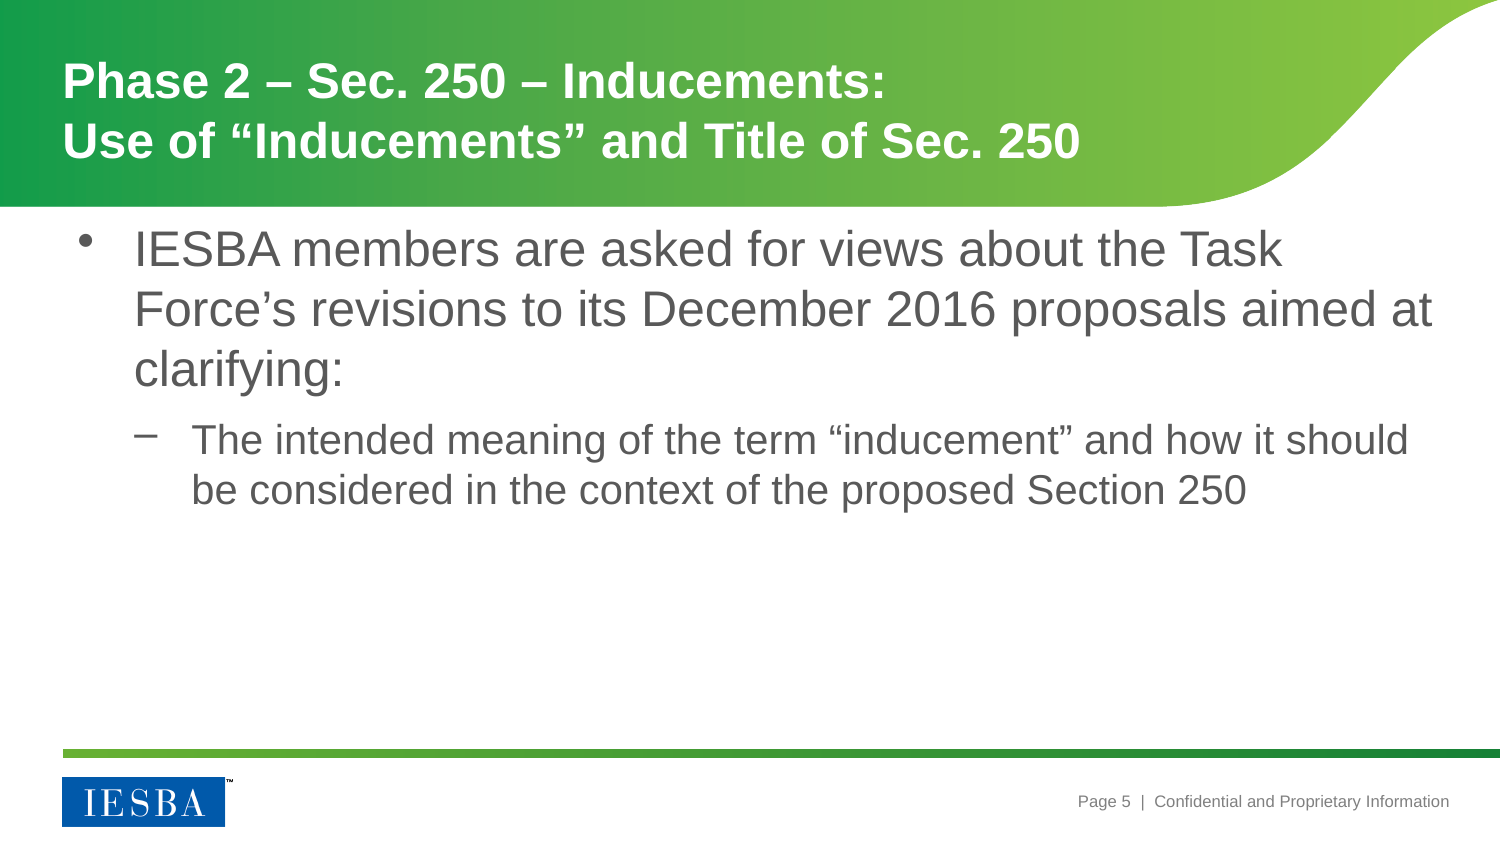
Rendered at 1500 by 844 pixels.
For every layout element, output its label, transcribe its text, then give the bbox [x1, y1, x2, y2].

list IESBA members are asked for views about the Task Force’s revisions to its December 2016 proposals aimed at clarifying: The intended meaning of the term “inducement” and how it should be considered in the context of the proposed Section 250 [62, 209, 1450, 747]
picture [0, 0, 1500, 207]
picture [62, 777, 233, 827]
title Phase 2 – Sec. 250 – Inducements: Use of “Inducements” and Title of Sec. 250 [62, 75, 1300, 142]
